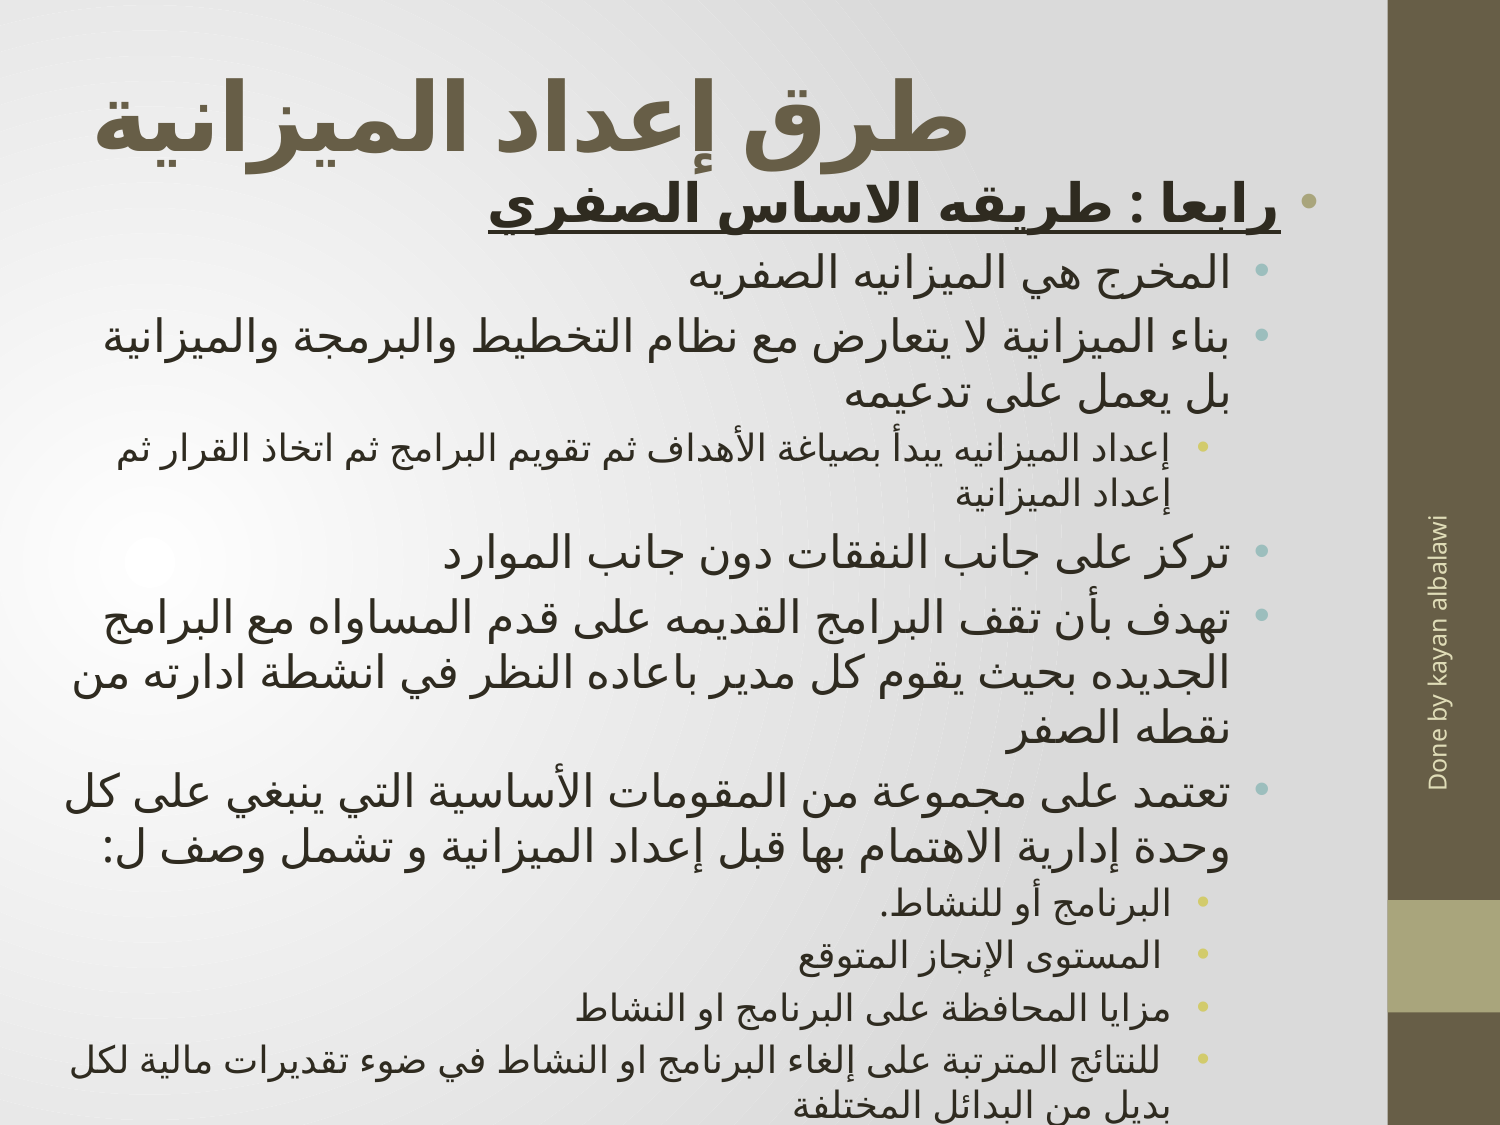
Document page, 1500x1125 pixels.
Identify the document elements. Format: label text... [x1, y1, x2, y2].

footer Done by kayan albalawi [1408, 500, 1469, 889]
list رابعا : طريقه الاساس الصفري المخرج هي الميزانيه الصفريه بناء الميزانية لا يتعارض مع نظام التخطيط والبرمجة والميزانية بل يعمل على تدعيمه إعداد الميزانيه يبدأ بصياغة الأهداف ثم تقويم البرامج ثم اتخاذ القرار ثم إعداد الميزانية تركز على جانب النفقات دون جانب الموارد تهدف بأن تقف البرامج القديمه على قدم المساواه مع البرامج الجديده بحيث يقوم كل مدير باعاده النظر في انشطة ادارته من نقطه الصفر تعتمد على مجموعة من المقومات الأساسية التي ينبغي على كل وحدة إدارية الاهتمام بها قبل إعداد الميزانية و تشمل وصف ل: البرنامج أو للنشاط. المستوى الإنجاز المتوقع مزايا المحافظة على البرنامج او النشاط للنتائج المترتبة على إلغاء البرنامج او النشاط في ضوء تقديرات مالية لكل بديل من البدائل المختلفة [41, 160, 1353, 1035]
title طرق إعداد الميزانية [76, 19, 1327, 160]
